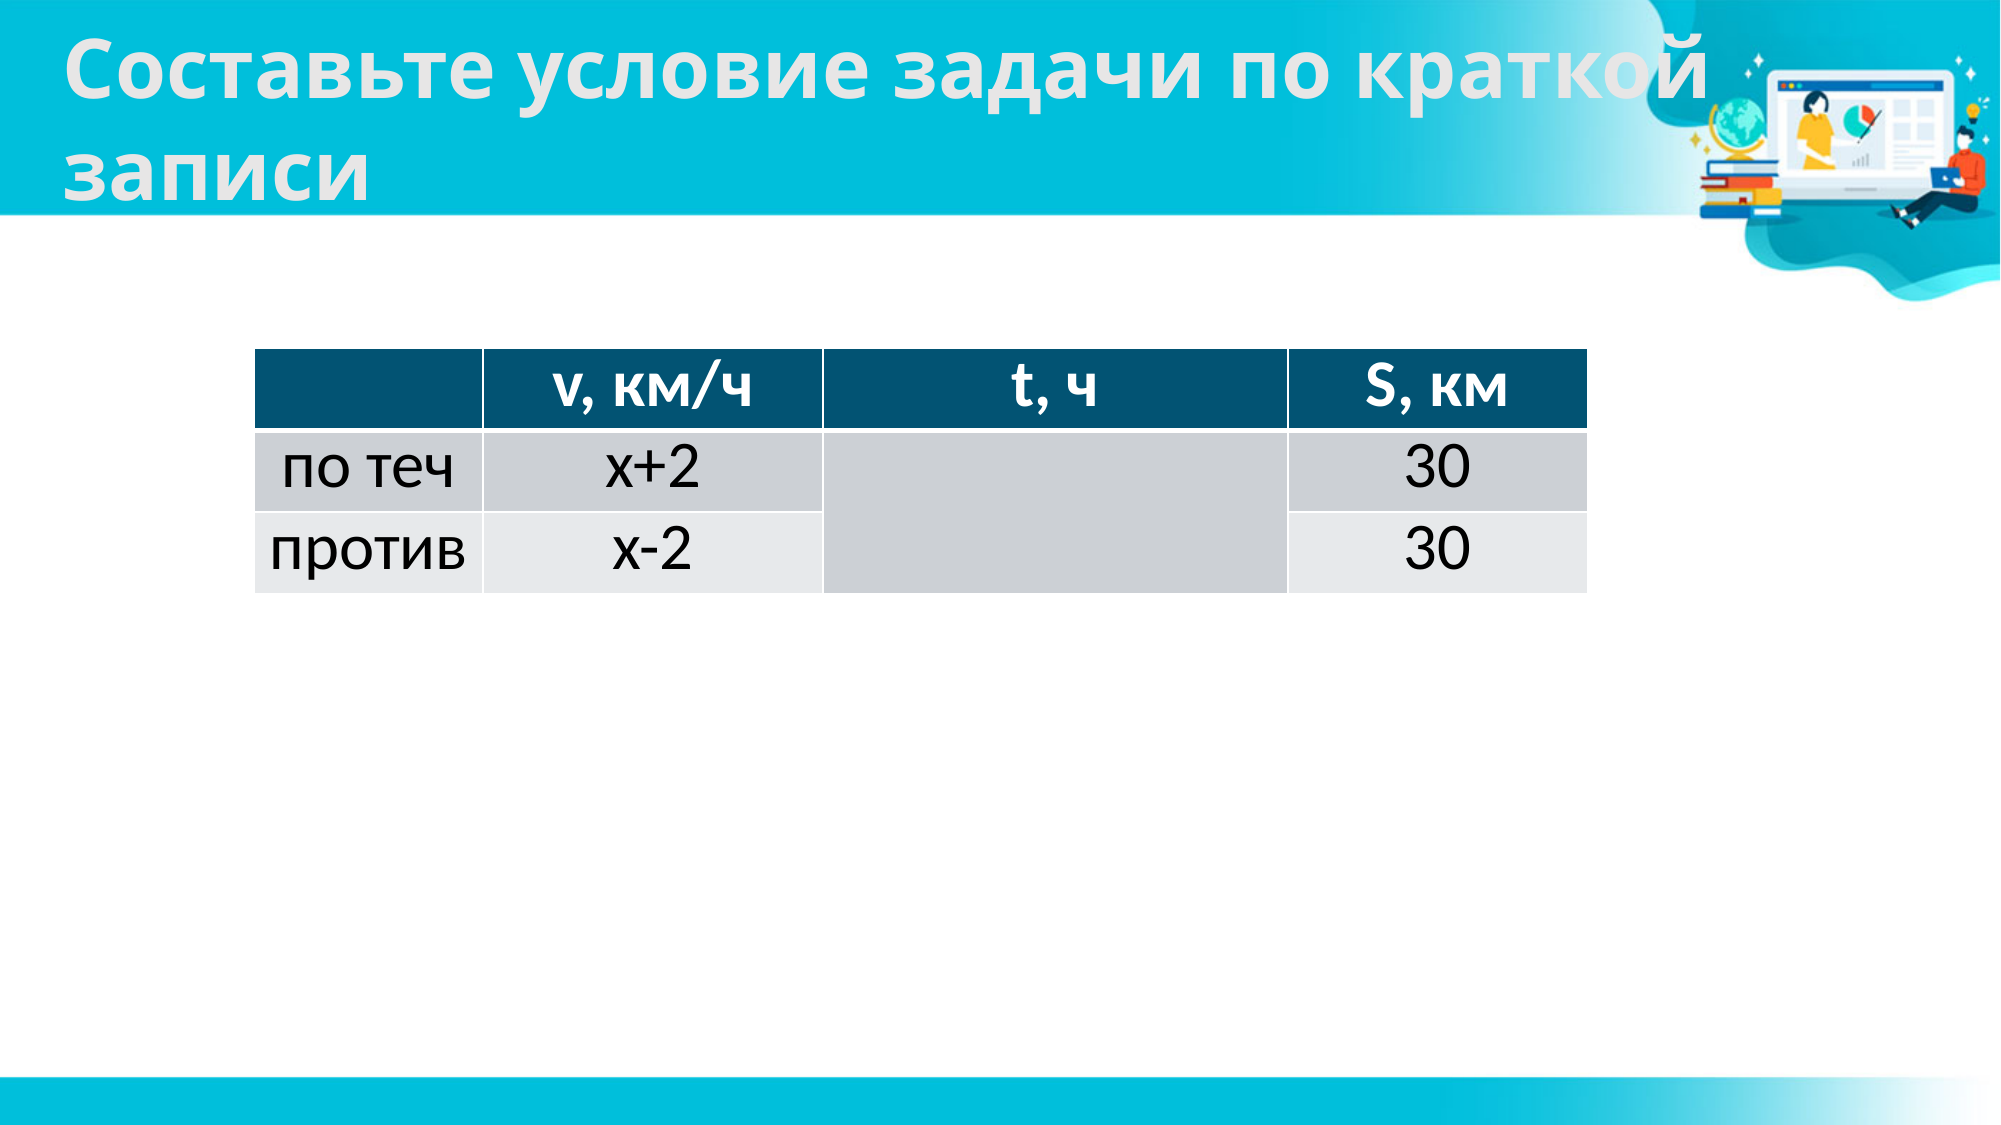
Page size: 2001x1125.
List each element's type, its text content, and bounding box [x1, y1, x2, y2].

picture [0, 0, 2001, 1125]
title Составьте условие задачи по краткой записи [47, 10, 1745, 228]
